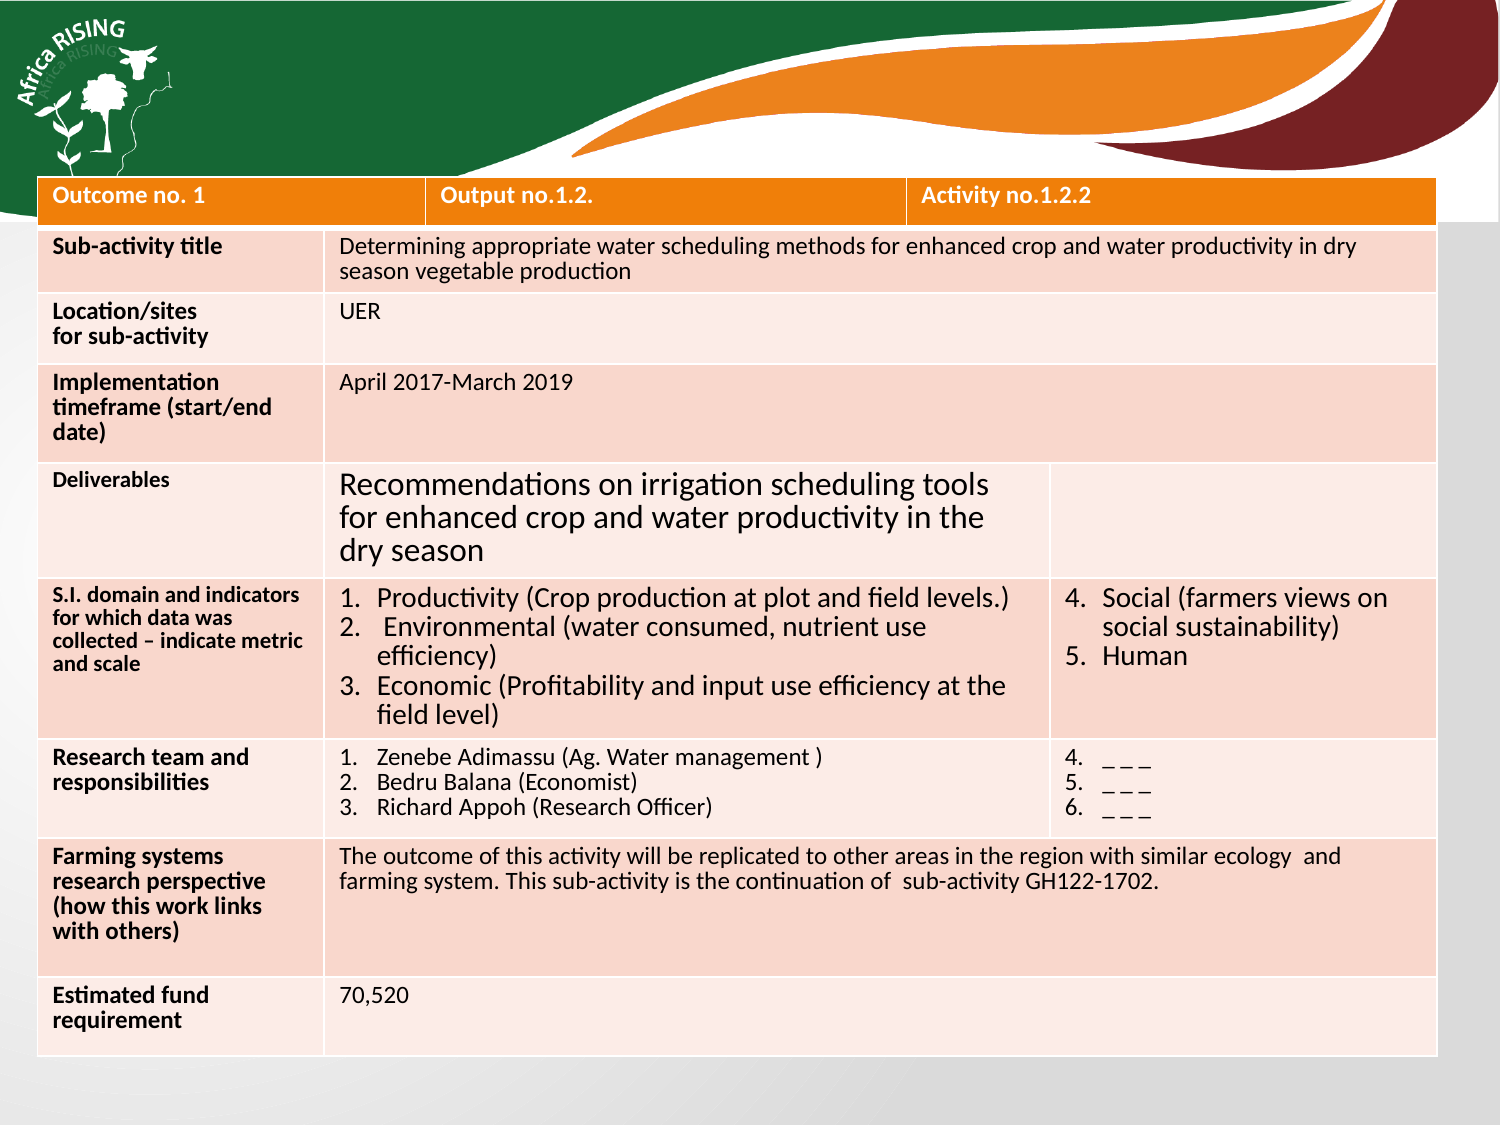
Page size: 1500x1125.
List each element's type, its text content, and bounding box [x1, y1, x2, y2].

table_cell S.I. domain and indicators for which data was collected – indicate metric and scale [38, 579, 323, 738]
table_cell Estimated fund requirement [38, 978, 323, 1055]
table_header Activity no.1.2.2 [907, 178, 1436, 225]
table_cell Social (farmers views on social sustainability) Human [1051, 579, 1436, 738]
table_cell Implementation timeframe (start/end date) [38, 365, 323, 462]
table_cell Location/sites for sub-activity [38, 294, 323, 363]
table_cell Farming systems research perspective (how this work links with others) [38, 839, 323, 976]
table_cell The outcome of this activity will be replicated to other areas in the region with similar ecology and farming system. This sub-activity is the continuation of sub-activity GH122-1702. [325, 839, 1436, 976]
table_cell Zenebe Adimassu (Ag. Water management ) Bedru Balana (Economist) Richard Appoh (Research Officer) [325, 740, 1049, 837]
table_cell Productivity (Crop production at plot and field levels.) Environmental (water consumed, nutrient use efficiency) Economic (Profitability and input use efficiency at the field level) [325, 579, 1049, 738]
table_cell UER [325, 294, 1436, 363]
table_cell Research team and responsibilities [38, 740, 323, 837]
table_cell Deliverables [38, 464, 323, 577]
table_header Outcome no. 1 [38, 178, 425, 225]
table_cell Sub-activity title [38, 231, 323, 292]
table_cell [1051, 464, 1436, 577]
table_cell April 2017-March 2019 [325, 365, 1436, 462]
table_cell 70,520 [325, 978, 1436, 1055]
table_cell Determining appropriate water scheduling methods for enhanced crop and water productivity in dry season vegetable production [325, 231, 1436, 292]
picture [0, 0, 1499, 222]
table_cell Recommendations on irrigation scheduling tools for enhanced crop and water productivity in the dry season [325, 464, 1049, 577]
table_header Output no.1.2. [426, 178, 906, 225]
table_cell _ _ _ _ _ _ _ _ _ [1051, 740, 1436, 837]
